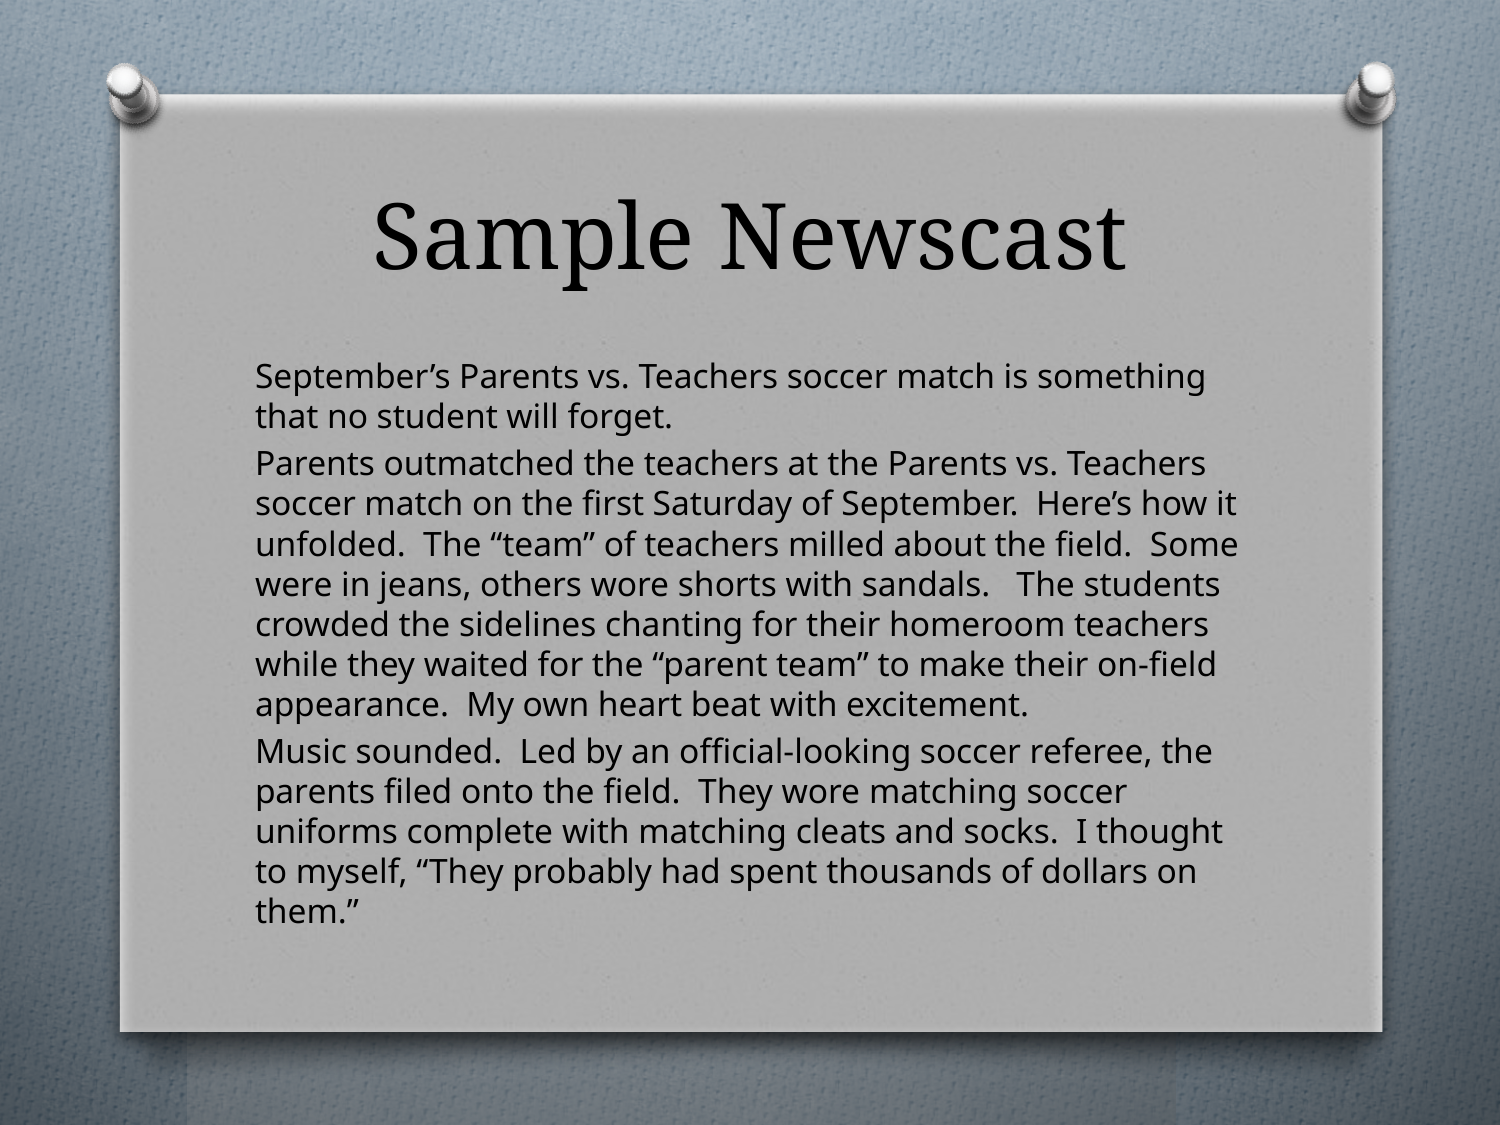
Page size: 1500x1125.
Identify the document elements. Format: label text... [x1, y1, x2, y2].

list September’s Parents vs. Teachers soccer match is something that no student will forget. Parents outmatched the teachers at the Parents vs. Teachers soccer match on the first Saturday of September. Here’s how it unfolded. The “team” of teachers milled about the field. Some were in jeans, others wore shorts with sandals. The students crowded the sidelines chanting for their homeroom teachers while they waited for the “parent team” to make their on-field appearance. My own heart beat with excitement. Music sounded. Led by an official-looking soccer referee, the parents filed onto the field. They wore matching soccer uniforms complete with matching cleats and socks. I thought to myself, “They probably had spent thousands of dollars on them.” [240, 347, 1257, 939]
picture [1317, 35, 1439, 156]
title Sample Newscast [179, 134, 1323, 332]
picture [75, 29, 198, 153]
